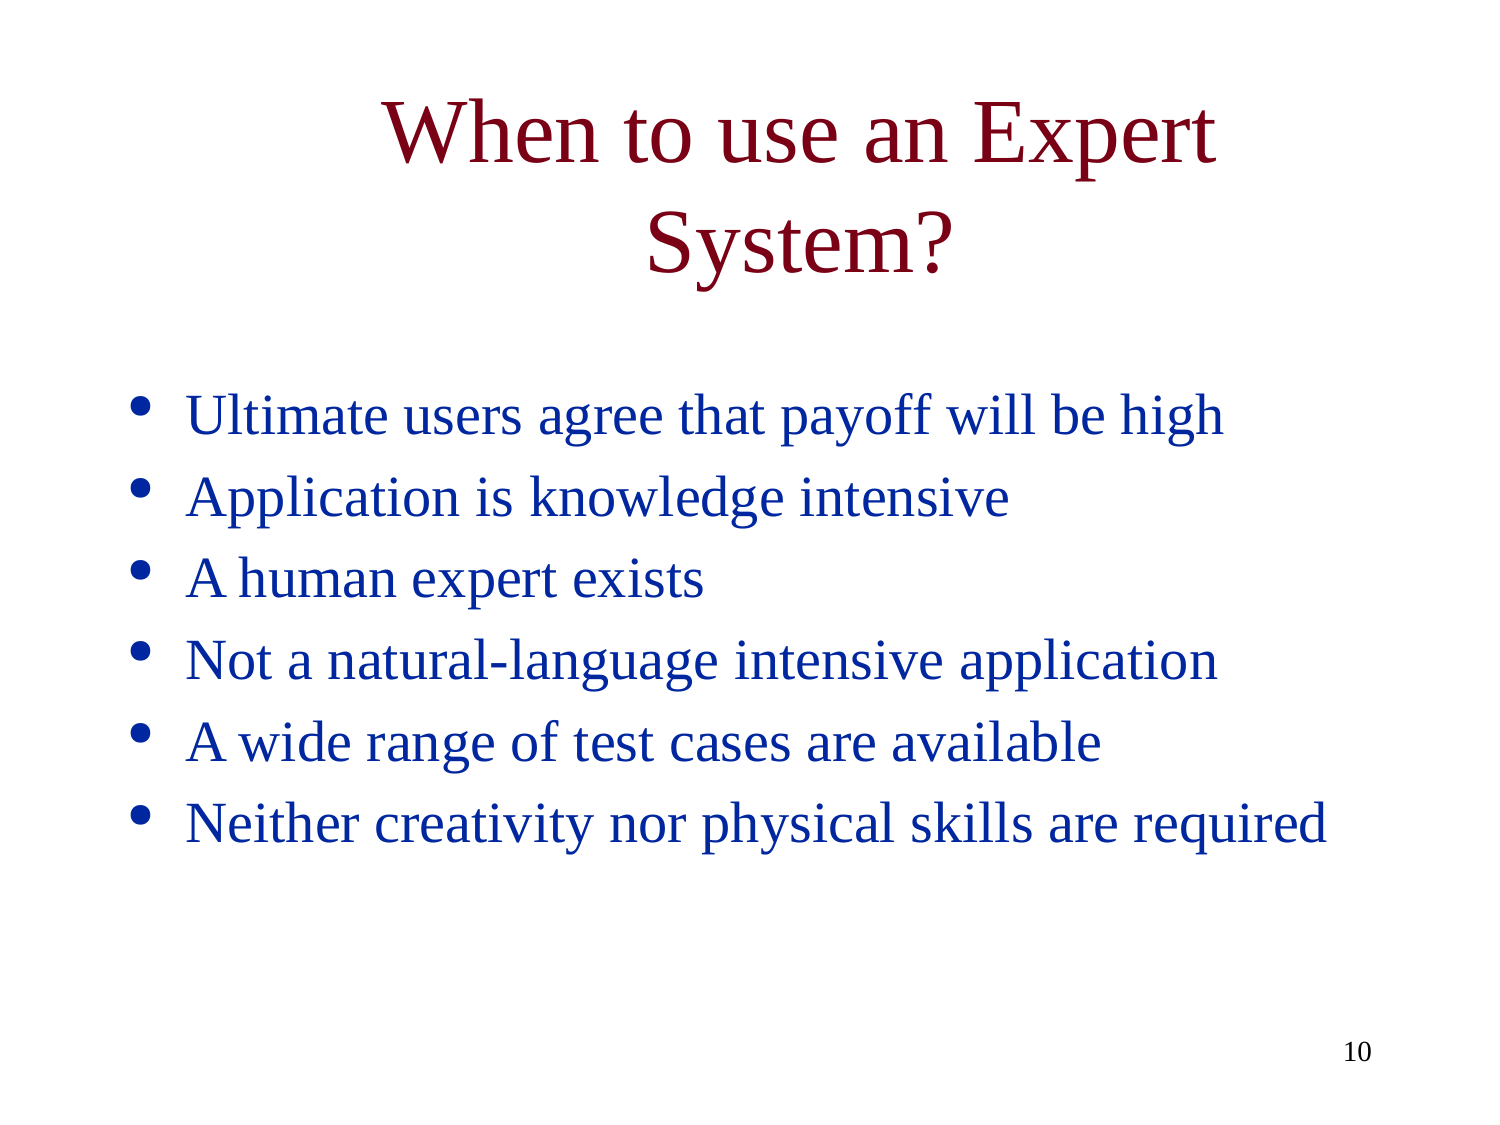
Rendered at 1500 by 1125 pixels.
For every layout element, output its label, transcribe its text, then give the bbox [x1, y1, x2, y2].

slide_number 10 [1074, 1024, 1388, 1101]
title When to use an Expert System? [199, 49, 1401, 313]
list Ultimate users agree that payoff will be high Application is knowledge intensive A human expert exists Not a natural-language intensive application A wide range of test cases are available Neither creativity nor physical skills are required [114, 368, 1378, 1045]
